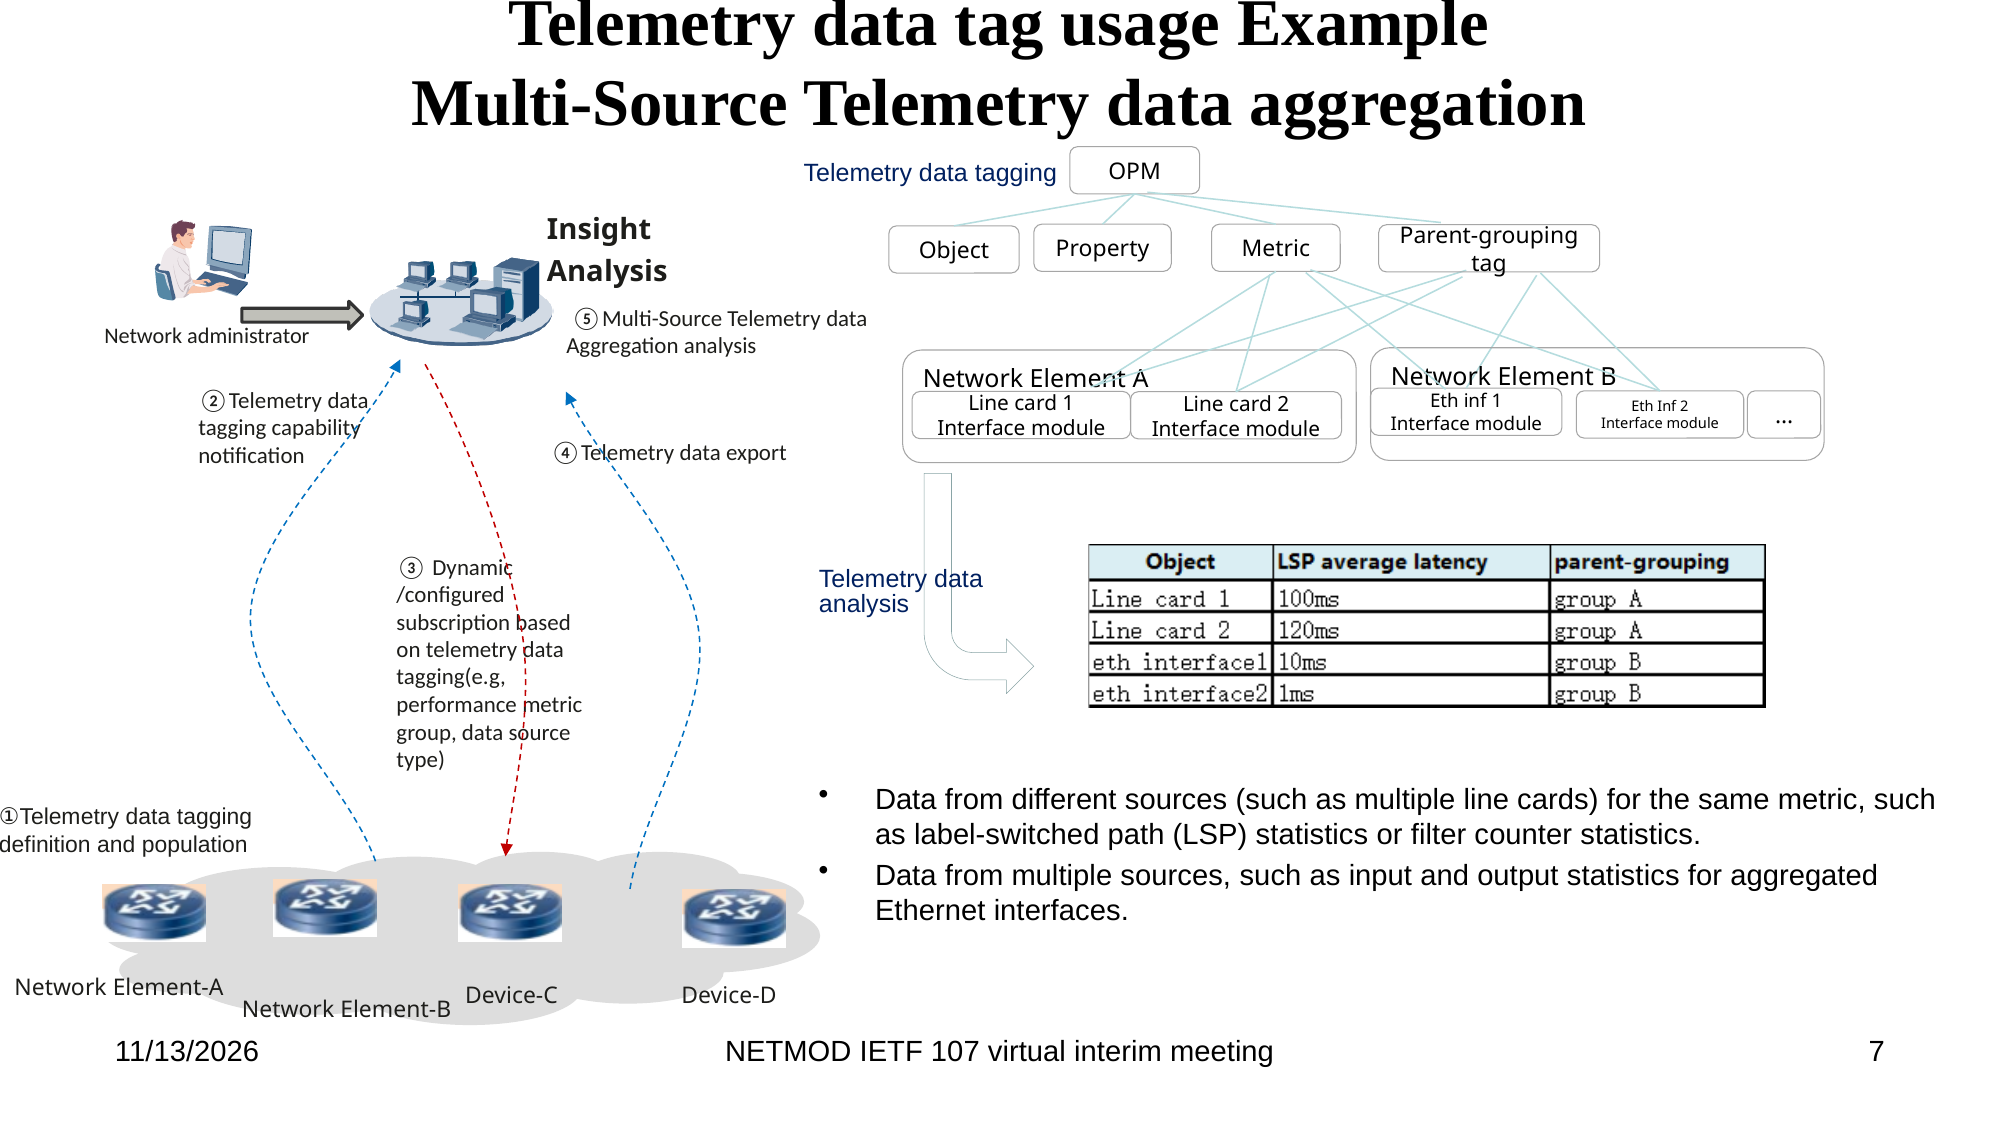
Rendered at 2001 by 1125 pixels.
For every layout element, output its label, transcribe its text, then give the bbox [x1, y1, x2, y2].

text_box Line card 2 Interface module [1130, 395, 1342, 439]
text_box Insight Analysis [532, 196, 683, 295]
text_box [1276, 269, 1307, 387]
text_box [467, 1016, 544, 1026]
text_box Telemetry data analysis [806, 561, 1083, 605]
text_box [1310, 269, 1661, 391]
text_box Property [1033, 233, 1172, 272]
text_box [1095, 271, 1277, 386]
text_box ④Telemetry data export [535, 430, 576, 473]
text_box Metric [1211, 231, 1341, 268]
text_box [921, 471, 954, 561]
text_box [250, 359, 401, 862]
text_box [565, 391, 701, 889]
picture [1088, 544, 1766, 708]
picture [273, 878, 378, 938]
picture [681, 889, 786, 948]
text_box Parent-grouping tag [1378, 224, 1600, 268]
text_box Network Element-A [0, 921, 239, 1008]
text_box ④Telemetry data export [588, 430, 803, 473]
title Telemetry data tag usage Example Multi-Source Telemetry data aggregation [24, 0, 1976, 141]
picture [457, 883, 562, 943]
picture [102, 883, 207, 943]
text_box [154, 219, 253, 302]
text_box ⑤Multi-Source Telemetry data Aggregation analysis [551, 296, 883, 366]
text_box Line card 1 Interface module [912, 391, 1130, 439]
text_box Telemetry data tagging [790, 154, 1074, 198]
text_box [1147, 192, 1442, 223]
text_box Network administrator [89, 314, 347, 356]
picture [369, 256, 554, 346]
text_box Device-D [666, 929, 792, 1016]
text_box ①Telemetry data tagging definition and population [0, 794, 301, 865]
text_box Network Element B [1370, 347, 1825, 461]
text_box Device-C [450, 928, 574, 1016]
text_box Network Element A [902, 350, 1357, 463]
text_box Object [888, 225, 1020, 274]
list Data from different sources (such as multiple line cards) for the same metric, such as label-switched path (LSP) statistics or filter counter statistics. Data from multiple sources, such as input and output statistics for aggregated Ethernet interfaces. [803, 772, 1976, 1017]
text_box [241, 301, 363, 330]
text_box ③ Dynamic /configured subscription based on telemetry data tagging(e.g, performance metric group, data source type) [502, 544, 606, 780]
text_box [189, 851, 821, 1004]
text_box ③ Dynamic /configured subscription based on telemetry data tagging(e.g, performance metric group, data source type) [381, 544, 492, 780]
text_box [1090, 269, 1096, 276]
text_box Network Element-B [227, 942, 467, 1030]
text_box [1134, 193, 1144, 225]
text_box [953, 193, 1133, 227]
footer NETMOD IETF 107 virtual interim meeting [683, 1024, 1317, 1103]
text_box OPM [1069, 146, 1200, 192]
text_box [921, 605, 1036, 696]
text_box ②Telemetry data tagging capability notification [183, 377, 384, 475]
slide_number 7 [1433, 1024, 1901, 1103]
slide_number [99, 1024, 567, 1103]
text_box [423, 361, 526, 857]
